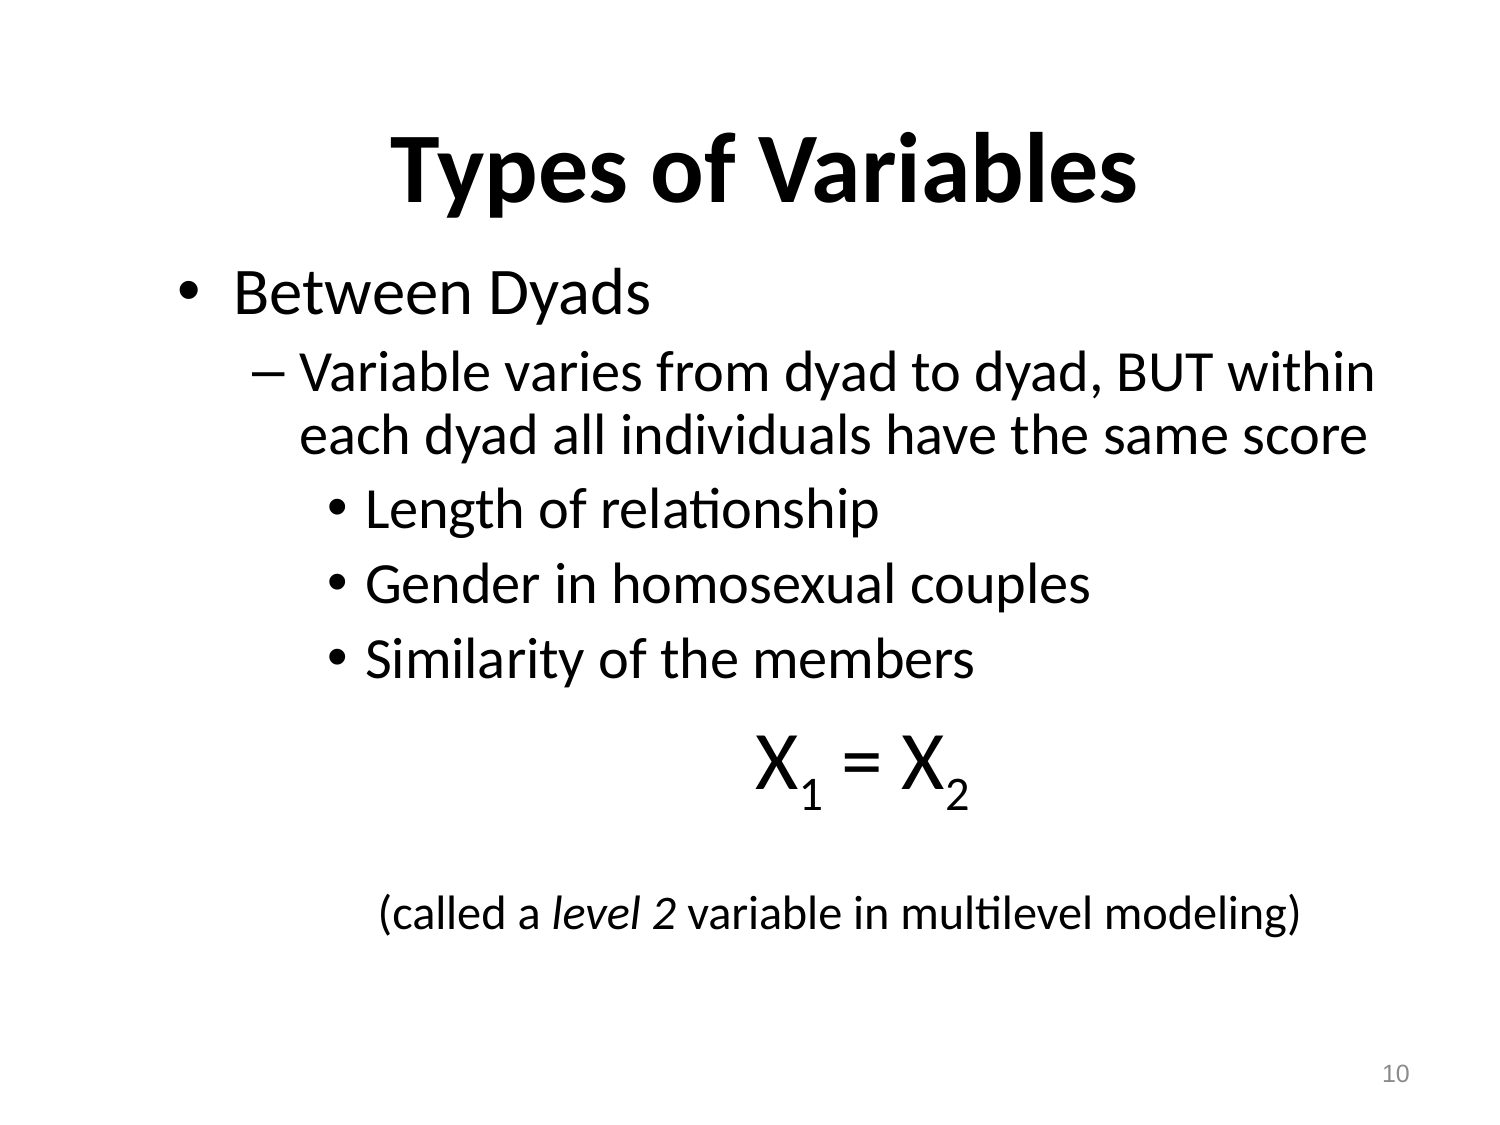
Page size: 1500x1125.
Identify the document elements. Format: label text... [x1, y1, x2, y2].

title Types of Variables [62, 75, 1468, 250]
slide_number 10 [1074, 1042, 1425, 1103]
list Between Dyads Variable varies from dyad to dyad, BUT within each dyad all individuals have the same score Length of relationship Gender in homosexual couples Similarity of the members X1 = X2 (called a level 2 variable in multilevel modeling) [162, 249, 1413, 1125]
